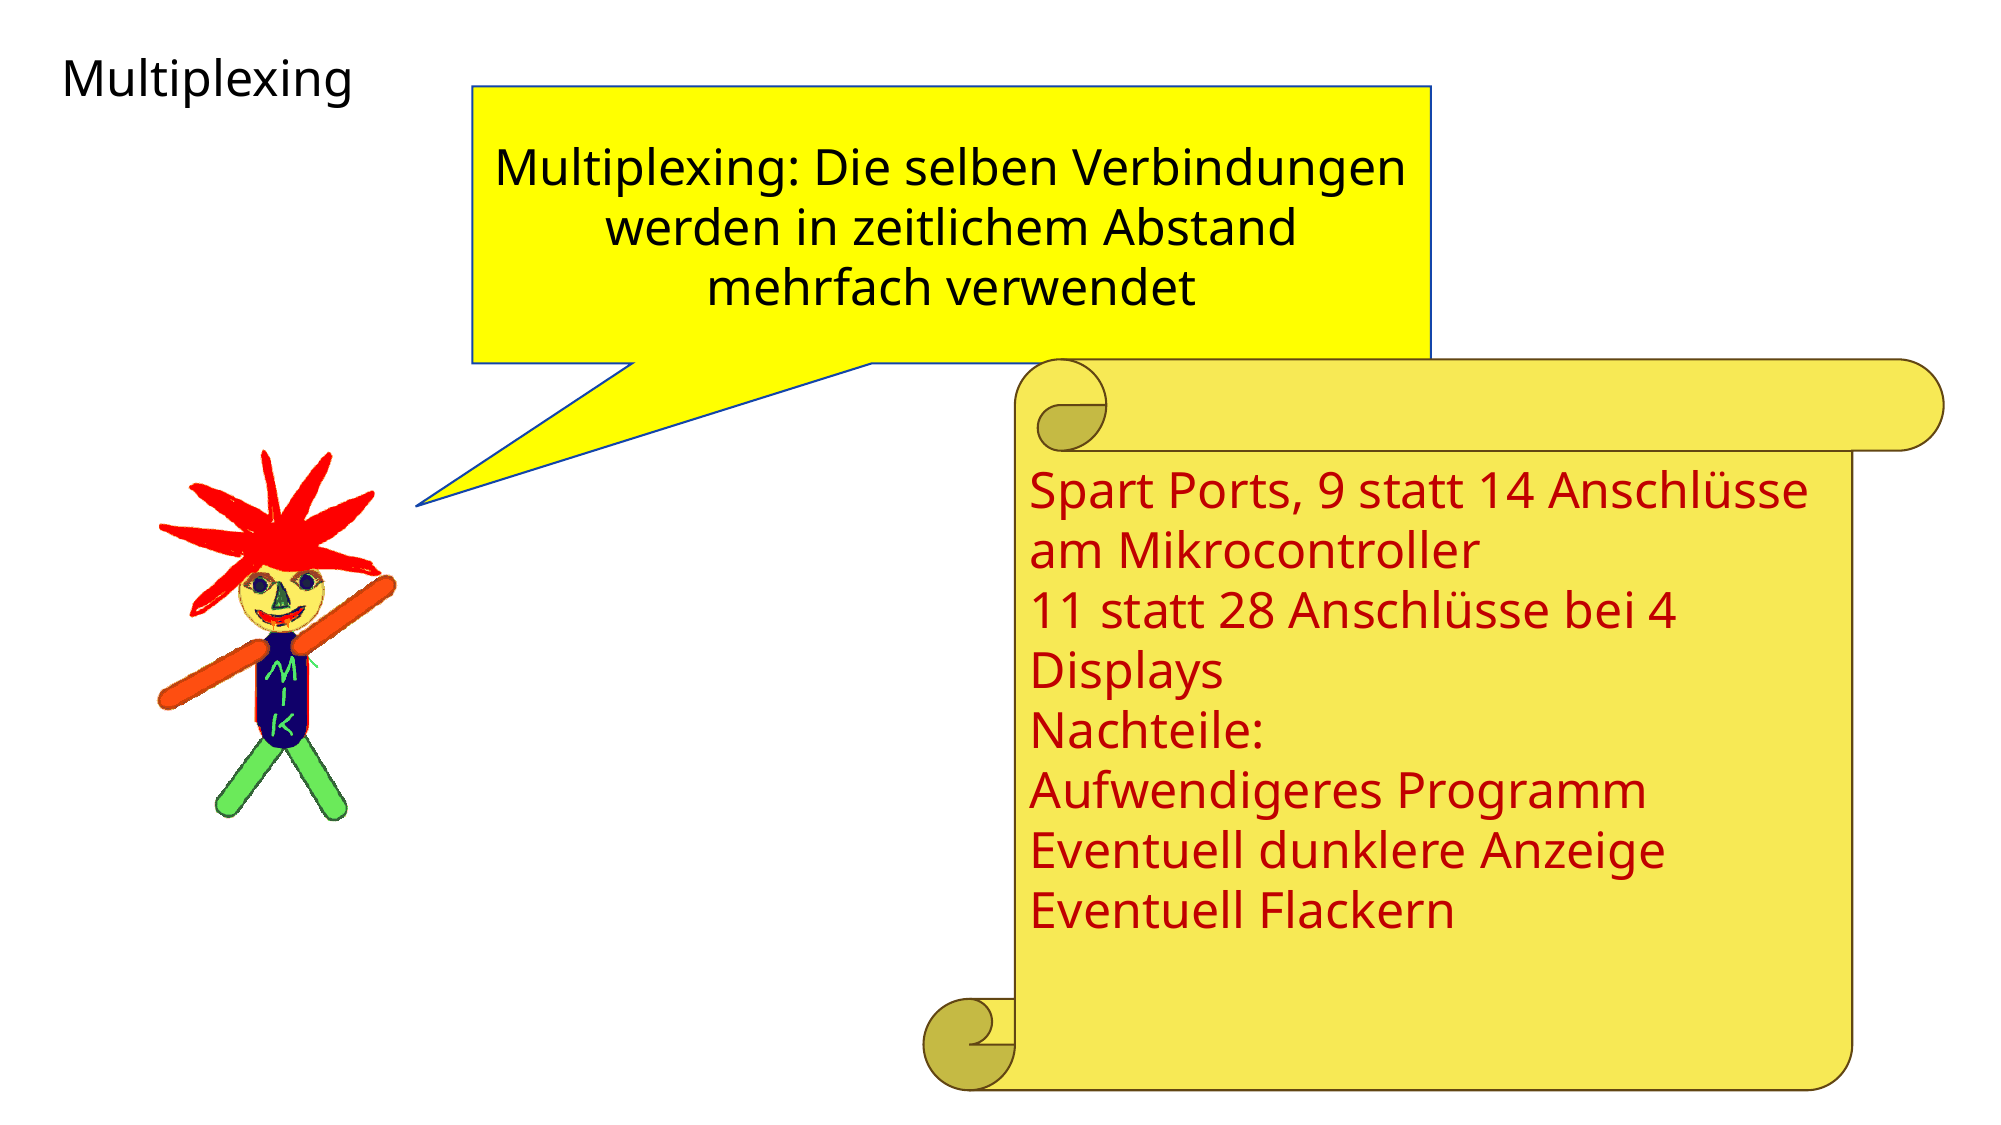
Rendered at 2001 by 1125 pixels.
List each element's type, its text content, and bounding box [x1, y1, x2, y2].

text_box Multiplexing: Die selben Verbindungen werden in zeitlichem Abstand mehrfach verwendet [415, 85, 1432, 508]
text_box Spart Ports, 9 statt 14 Anschlüsse am Mikrocontroller 11 statt 28 Anschlüsse bei 4 Displays Nachteile: Aufwendigeres Programm Eventuell dunklere Anzeige Eventuell Flackern [922, 358, 1945, 1092]
picture [132, 440, 412, 830]
title Multiplexing [3, 0, 412, 116]
